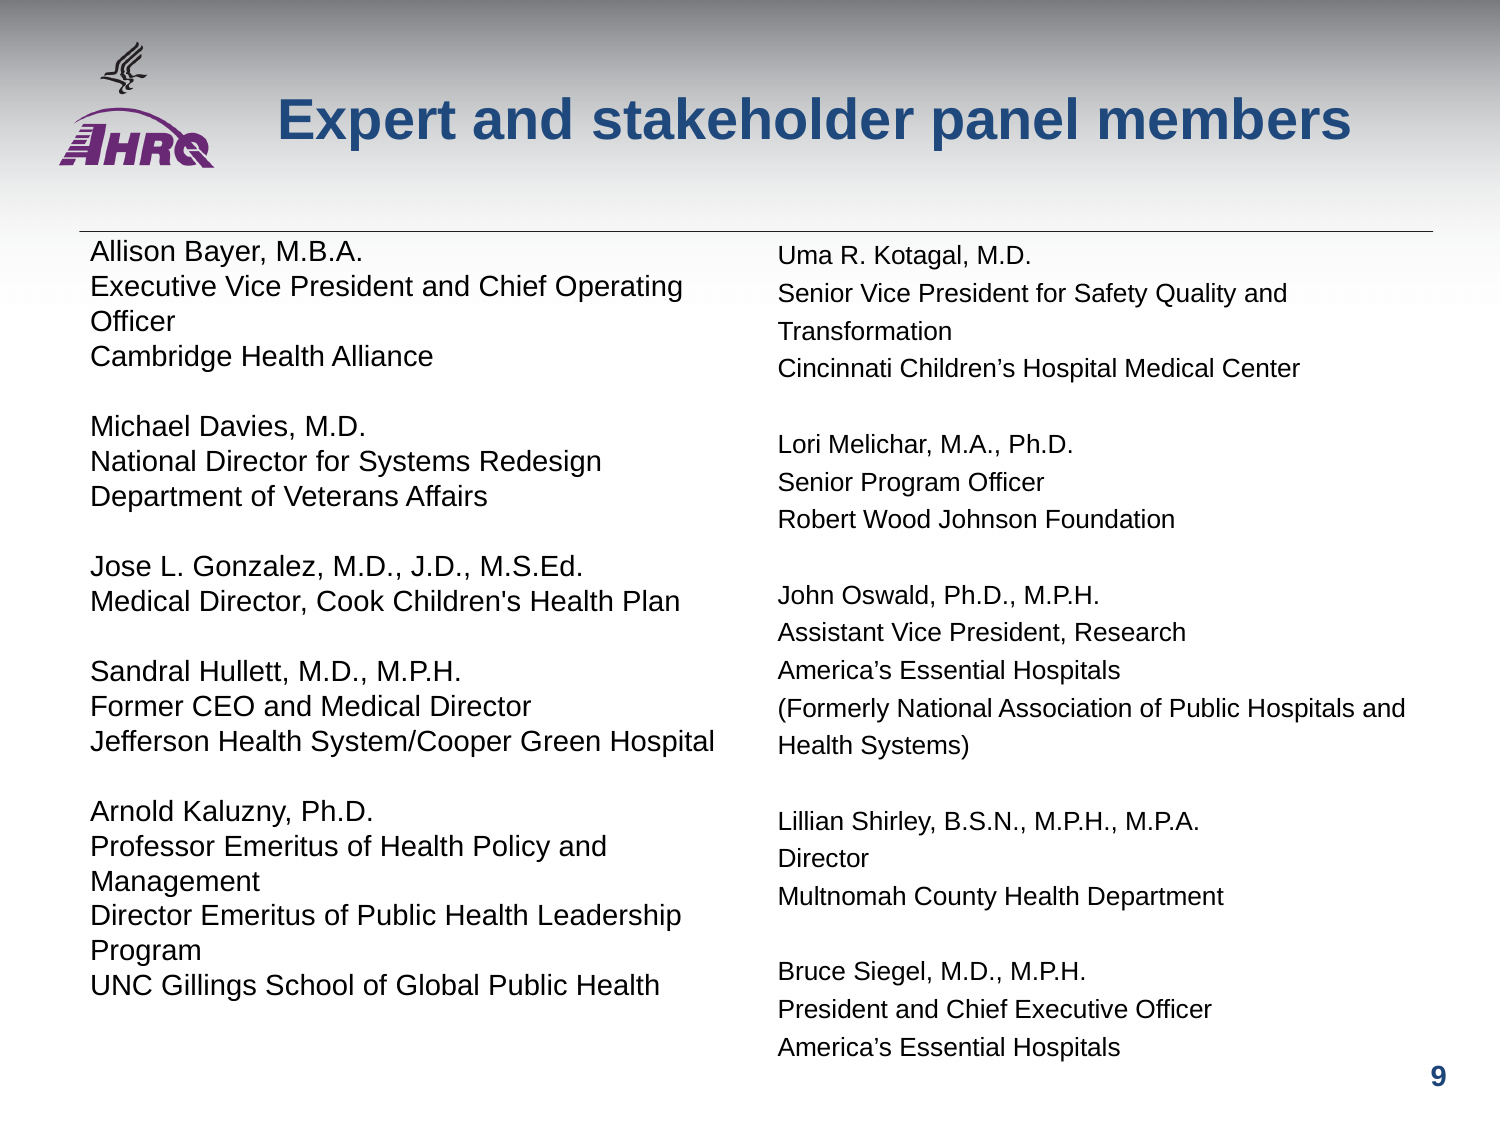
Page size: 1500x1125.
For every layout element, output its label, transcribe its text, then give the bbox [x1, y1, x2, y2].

list Allison Bayer, M.B.A. Executive Vice President and Chief Operating Officer Cambridge Health Alliance Michael Davies, M.D. National Director for Systems Redesign Department of Veterans Affairs Jose L. Gonzalez, M.D., J.D., M.S.Ed. Medical Director, Cook Children's Health Plan Sandral Hullett, M.D., M.P.H. Former CEO and Medical Director Jefferson Health System/Cooper Green Hospital Arnold Kaluzny, Ph.D. Professor Emeritus of Health Policy and Management Director Emeritus of Public Health Leadership Program UNC Gillings School of Global Public Health [75, 224, 738, 1075]
picture [0, 0, 1500, 1125]
list Uma R. Kotagal, M.D. Senior Vice President for Safety Quality and Transformation Cincinnati Children’s Hospital Medical Center Lori Melichar, M.A., Ph.D. Senior Program Officer Robert Wood Johnson Foundation John Oswald, Ph.D., M.P.H. Assistant Vice President, Research America’s Essential Hospitals (Formerly National Association of Public Hospitals and Health Systems) Lillian Shirley, B.S.N., M.P.H., M.P.A. Director Multnomah County Health Department Bruce Siegel, M.D., M.P.H. President and Chief Executive Officer America’s Essential Hospitals [762, 224, 1425, 1093]
title Expert and stakeholder panel members [262, 45, 1425, 188]
text_box 9 [1321, 1032, 1447, 1093]
